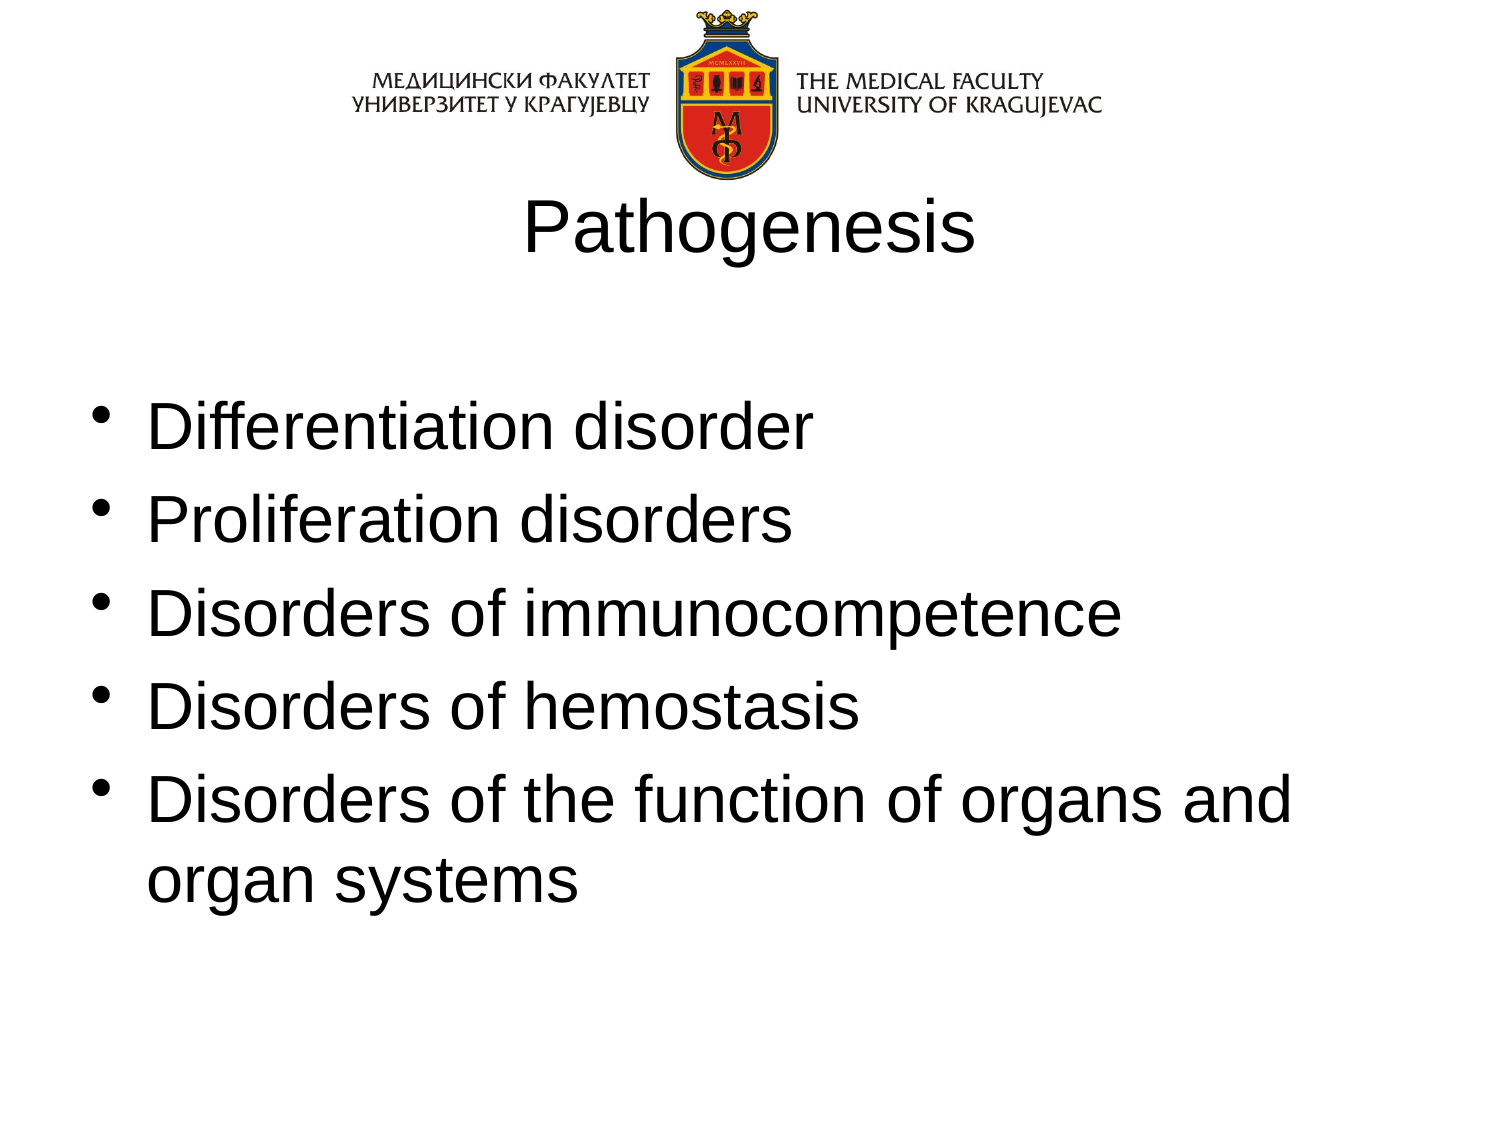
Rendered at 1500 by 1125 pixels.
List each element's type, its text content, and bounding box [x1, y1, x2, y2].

list Differentiation disorder Proliferation disorders Disorders of immunocompetence Disorders of hemostasis Disorders of the function of organs and organ systems [74, 374, 1426, 1118]
picture [328, 0, 1125, 173]
title Pathogenesis [74, 173, 1426, 362]
